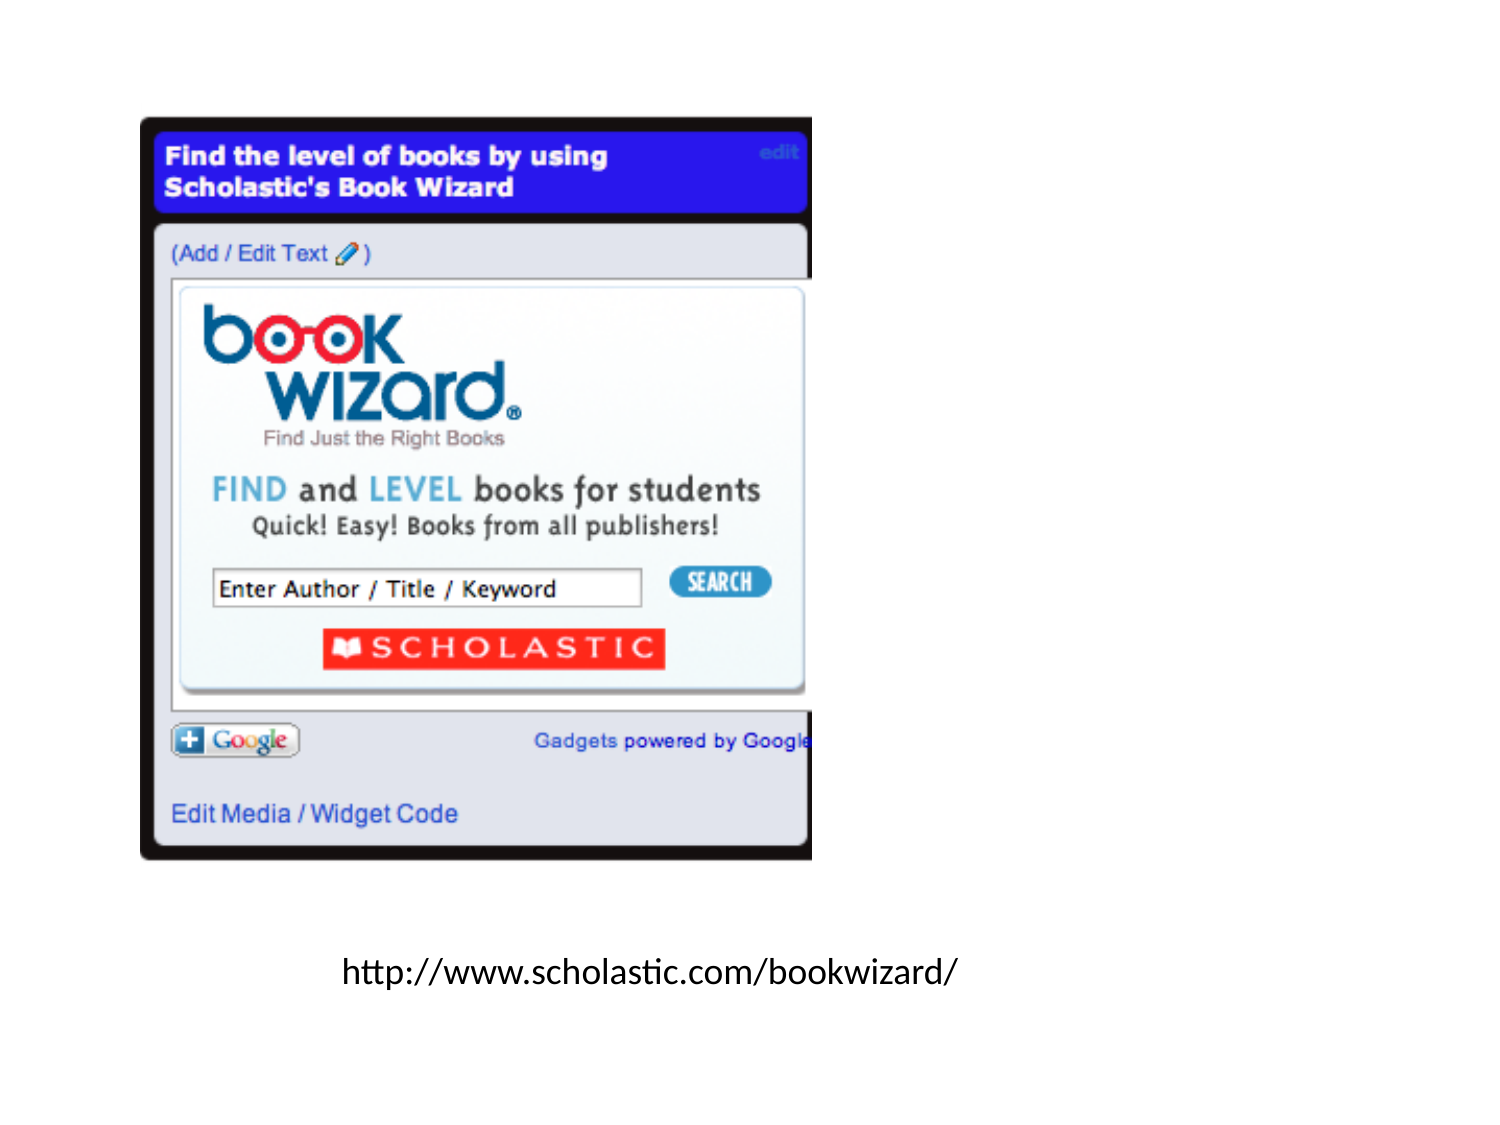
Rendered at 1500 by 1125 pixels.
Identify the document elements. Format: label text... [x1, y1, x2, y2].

picture [140, 103, 812, 867]
text_box http://www.scholastic.com/bookwizard/ [326, 939, 974, 1000]
